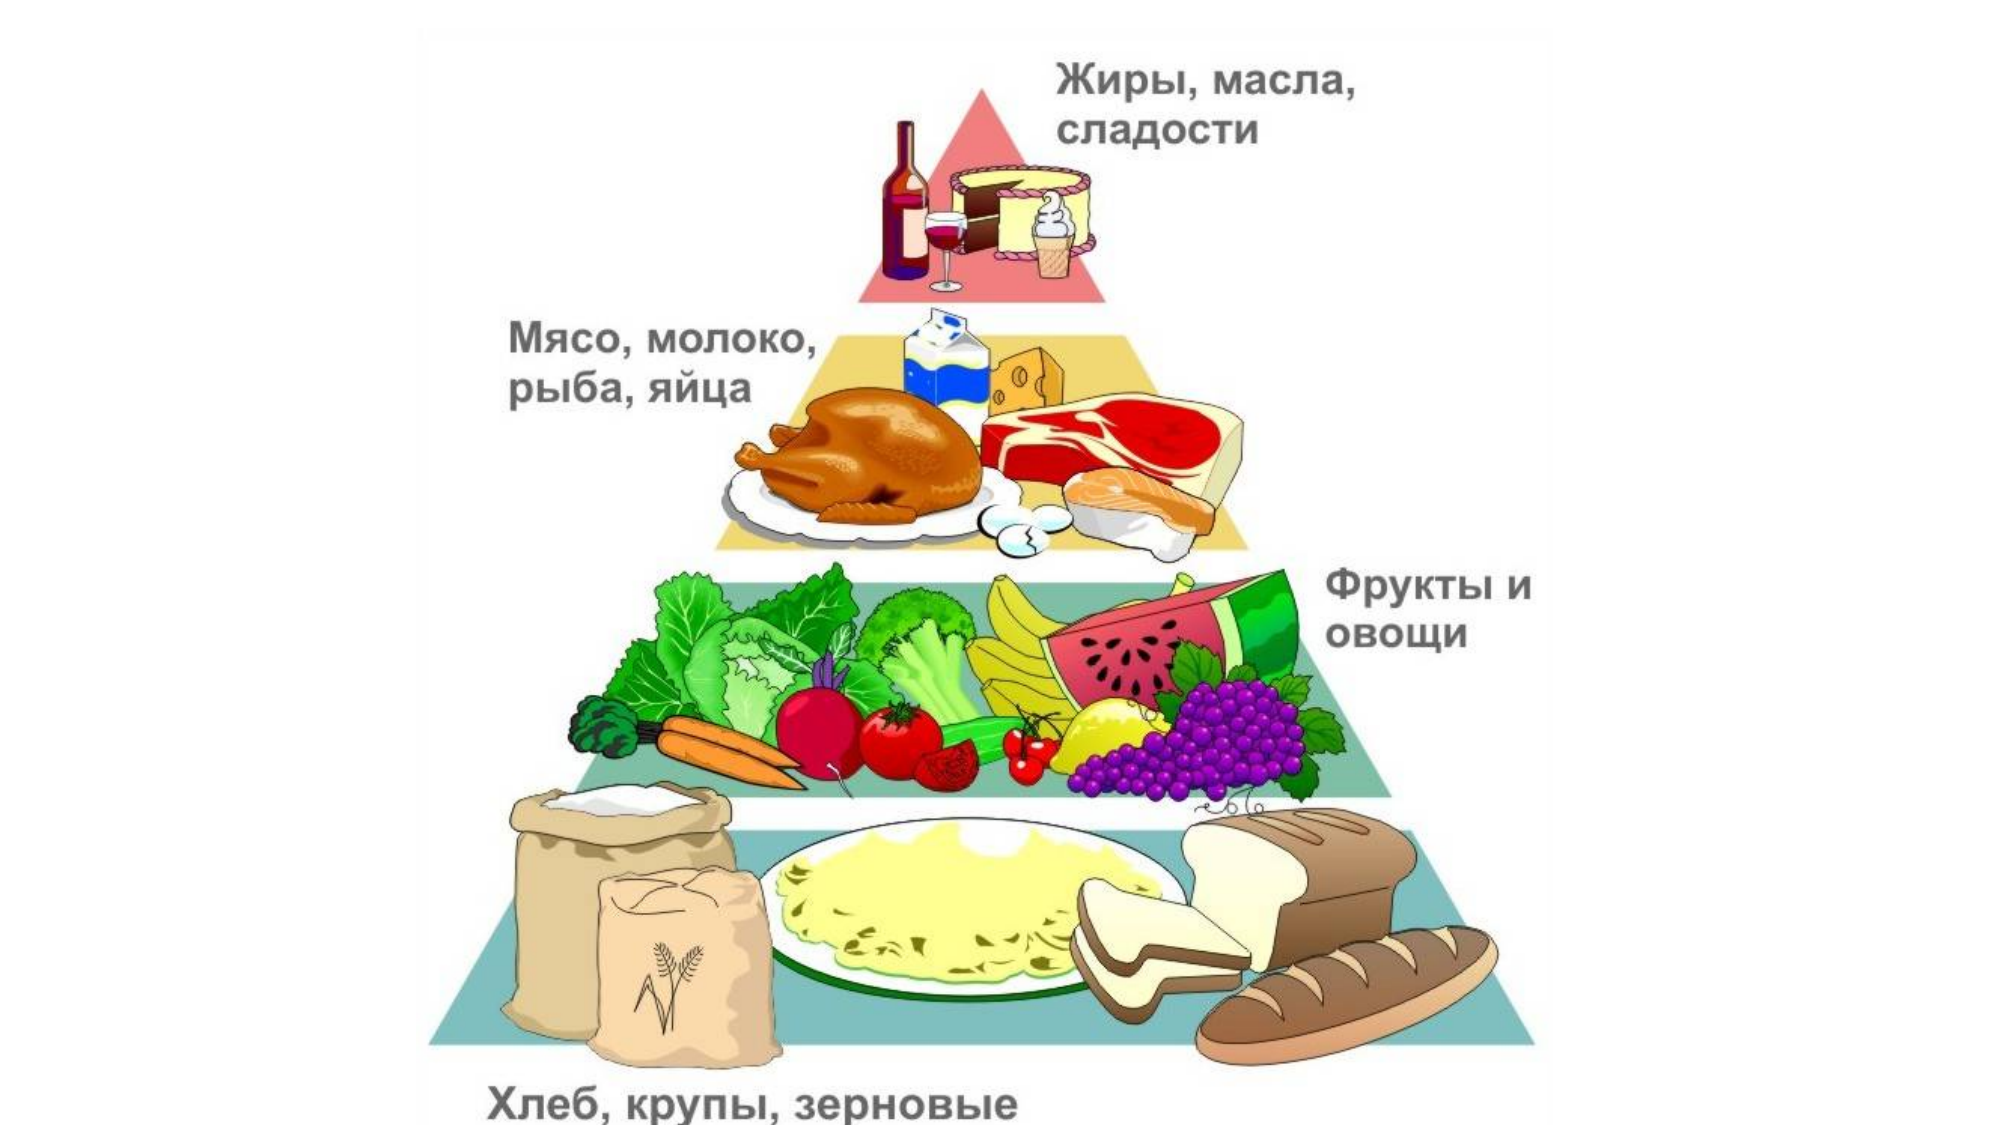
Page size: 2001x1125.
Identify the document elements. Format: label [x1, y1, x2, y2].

picture [416, 28, 1553, 1125]
